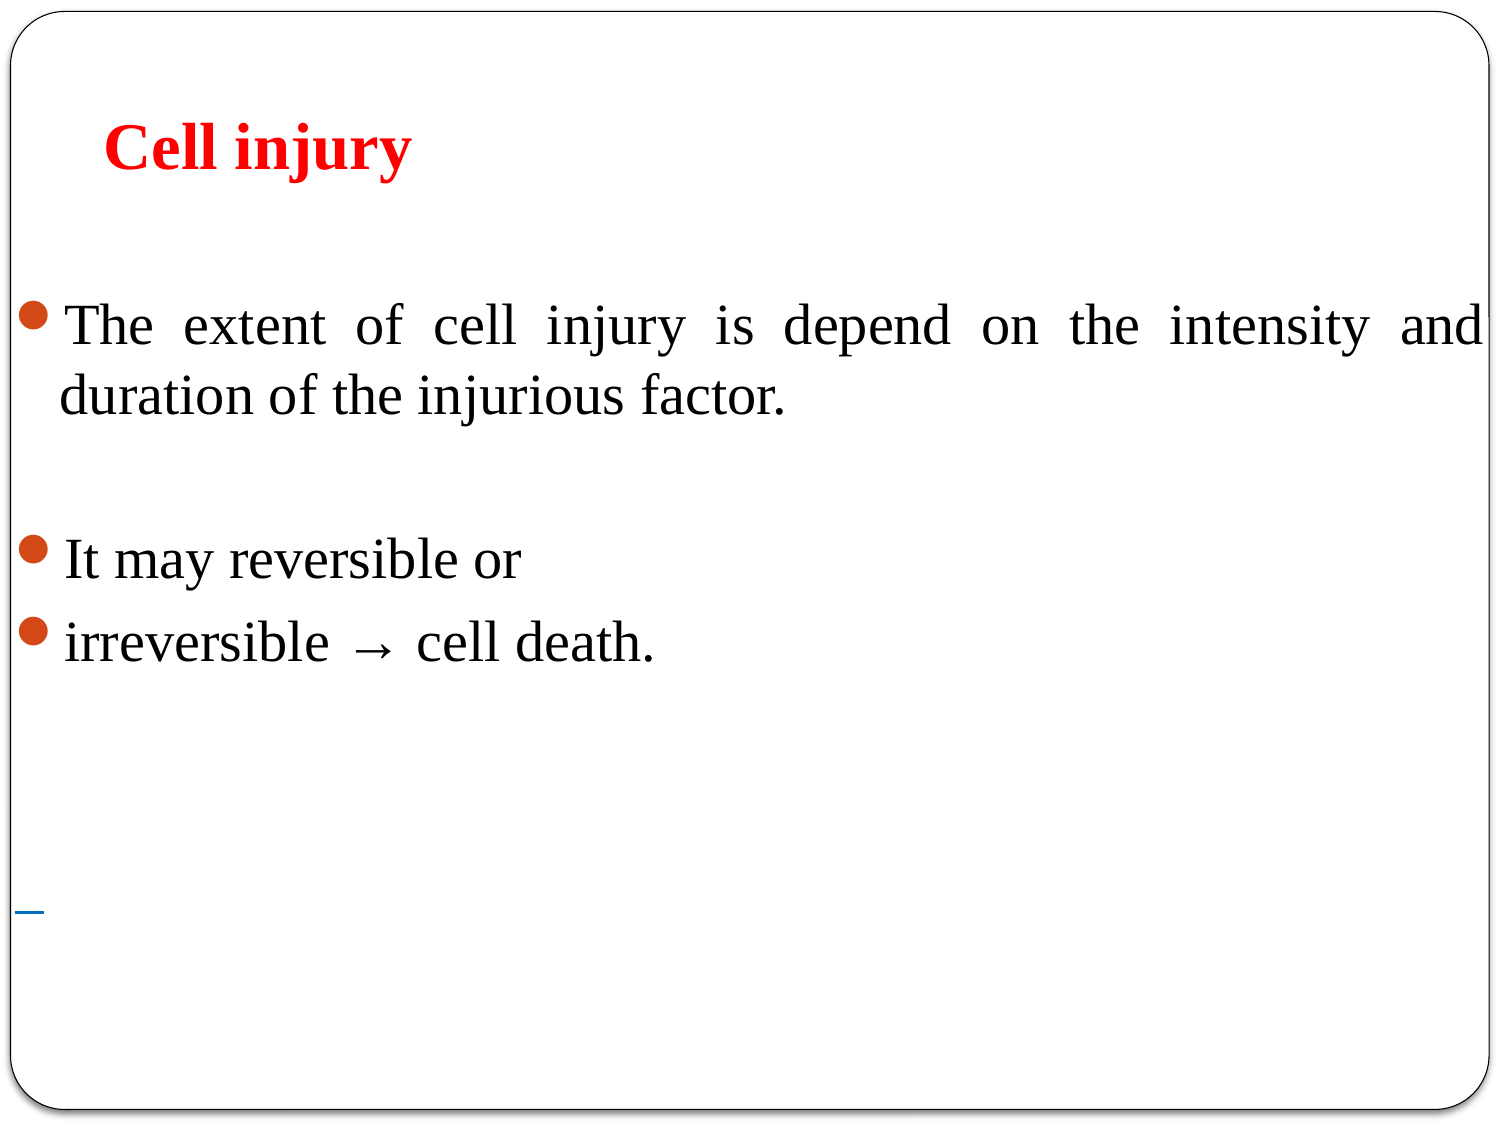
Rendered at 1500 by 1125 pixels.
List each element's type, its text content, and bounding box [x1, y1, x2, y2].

title Cell injury [88, 0, 1439, 198]
list The extent of cell injury is depend on the intensity and duration of the injurious factor. It may reversible or irreversible → cell death. [0, 278, 1500, 799]
